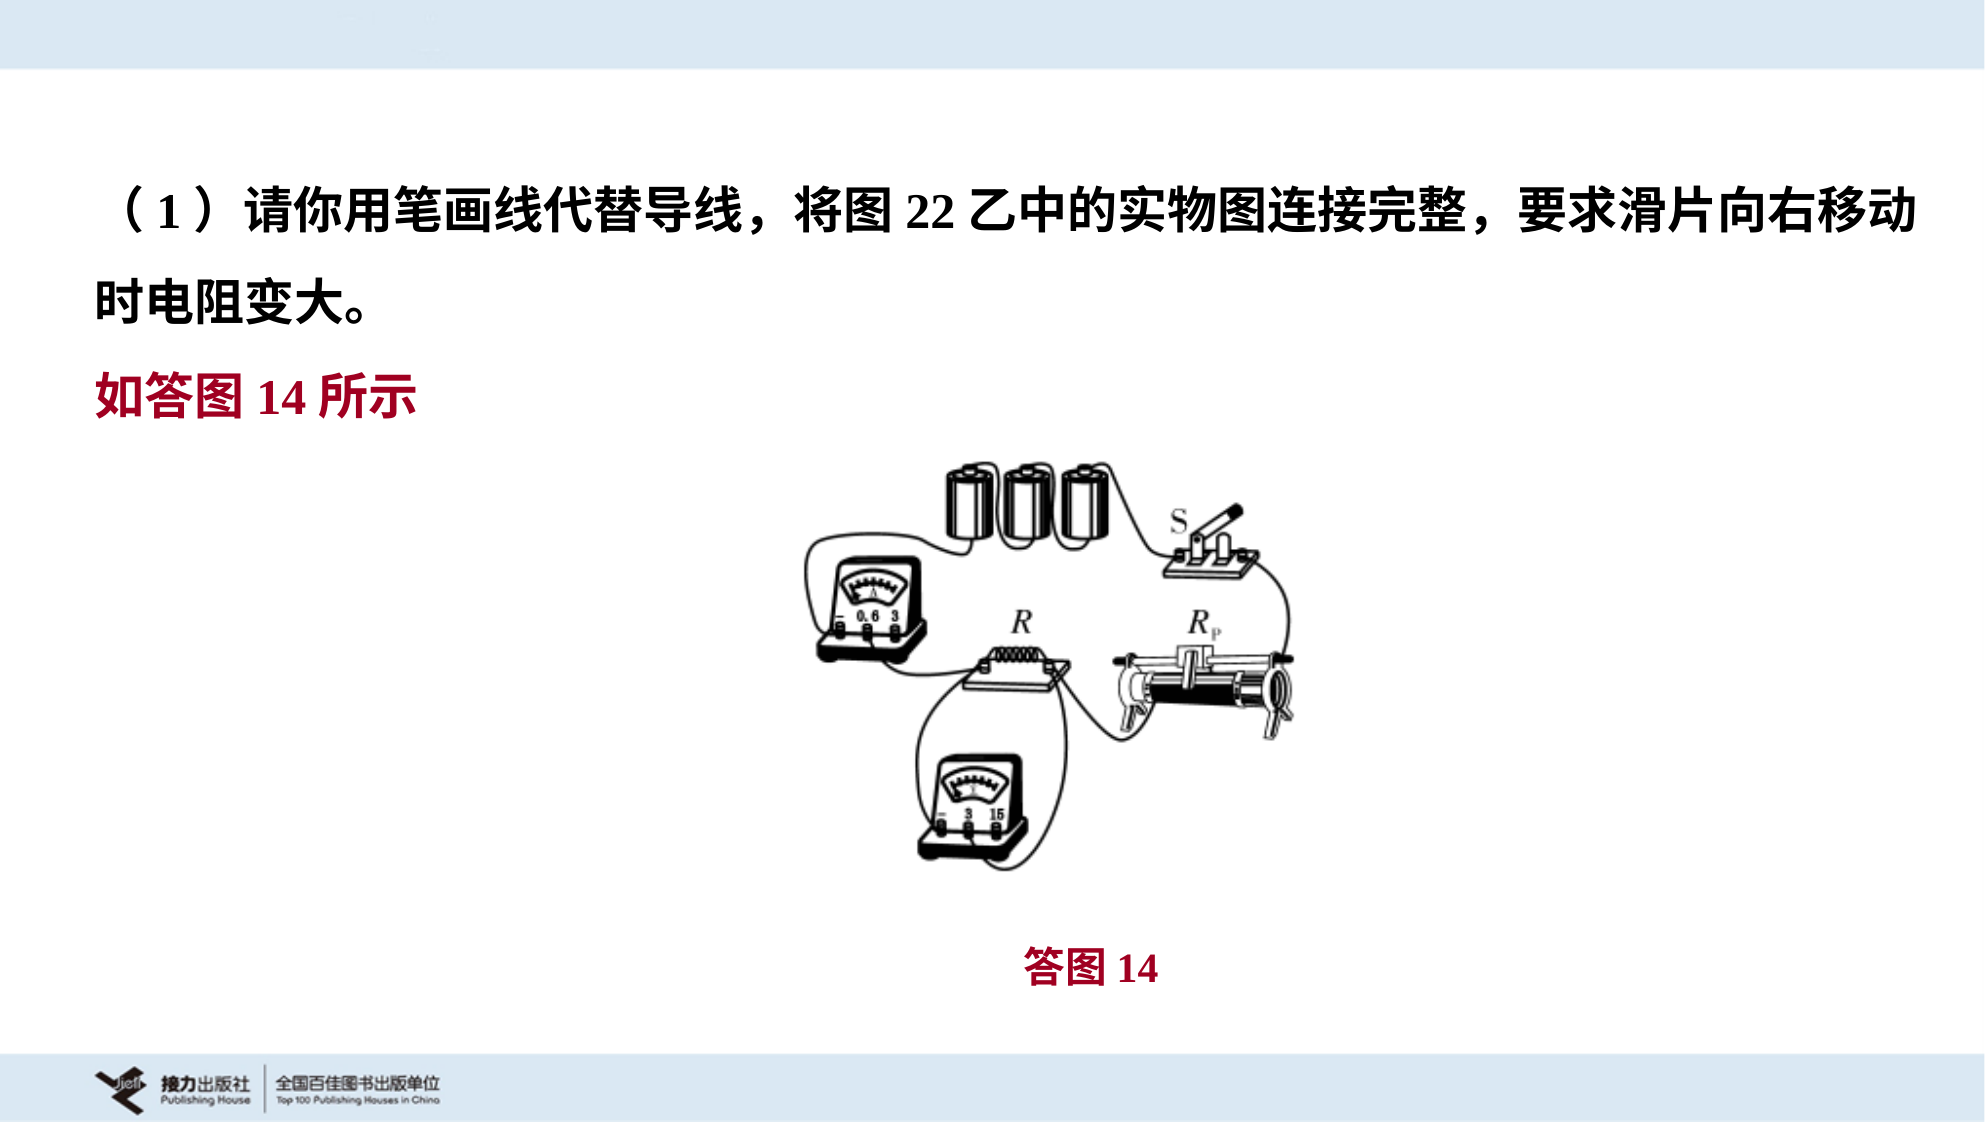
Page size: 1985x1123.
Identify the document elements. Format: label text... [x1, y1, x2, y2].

text_box 答图14 [1010, 903, 1172, 1050]
text_box 如答图14所示 [94, 336, 448, 425]
text_box （1）请你用笔画线代替导线，将图22乙中的实物图连接完整，要求滑片向右移动 时电阻变大。 [94, 147, 1892, 331]
picture [0, 0, 1985, 1122]
